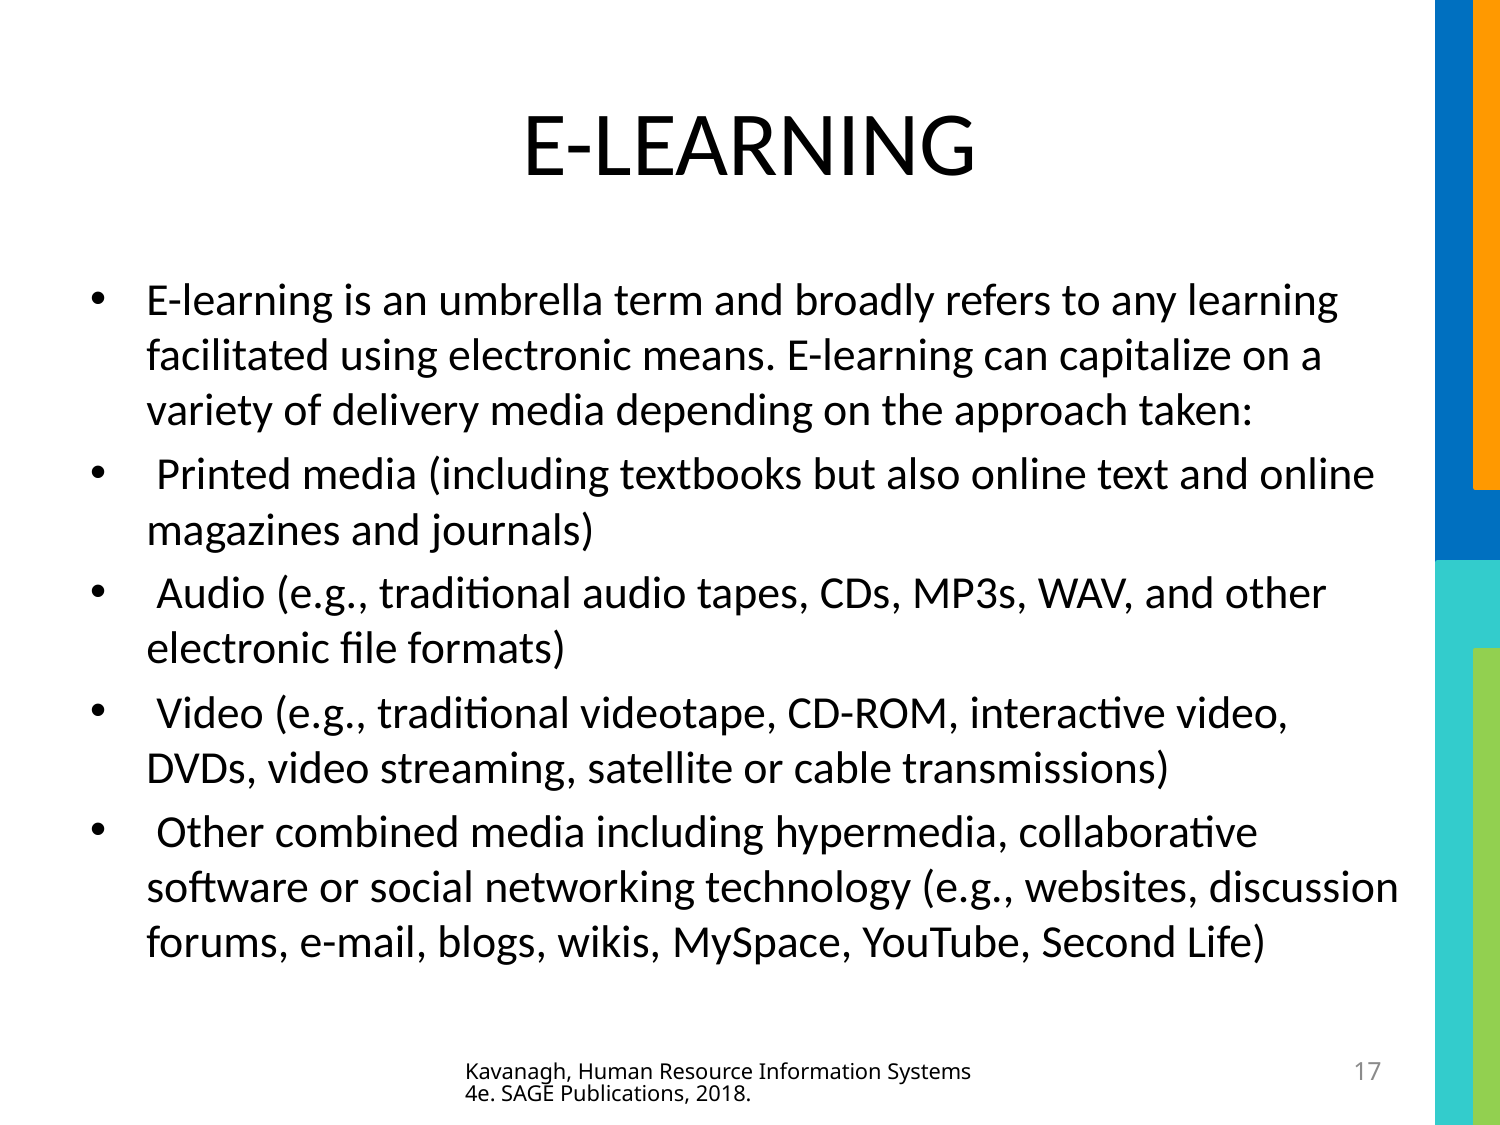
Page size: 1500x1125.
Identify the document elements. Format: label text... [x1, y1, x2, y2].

list E-learning is an umbrella term and broadly refers to any learning facilitated using electronic means. E-learning can capitalize on a variety of delivery media depending on the approach taken: Printed media (including textbooks but also online text and online magazines and journals) Audio (e.g., traditional audio tapes, CDs, MP3s, WAV, and other electronic file formats) Video (e.g., traditional videotape, CD-ROM, interactive video, DVDs, video streaming, satellite or cable transmissions) Other combined media including hypermedia, collaborative software or social networking technology (e.g., websites, discussion forums, e-mail, blogs, wikis, MySpace, YouTube, Second Life) [75, 262, 1425, 1005]
slide_number 17 [1059, 1042, 1397, 1103]
title E-LEARNING [75, 45, 1425, 233]
footer Kavanagh, Human Resource Information Systems 4e. SAGE Publications, 2018. [450, 1042, 1004, 1103]
